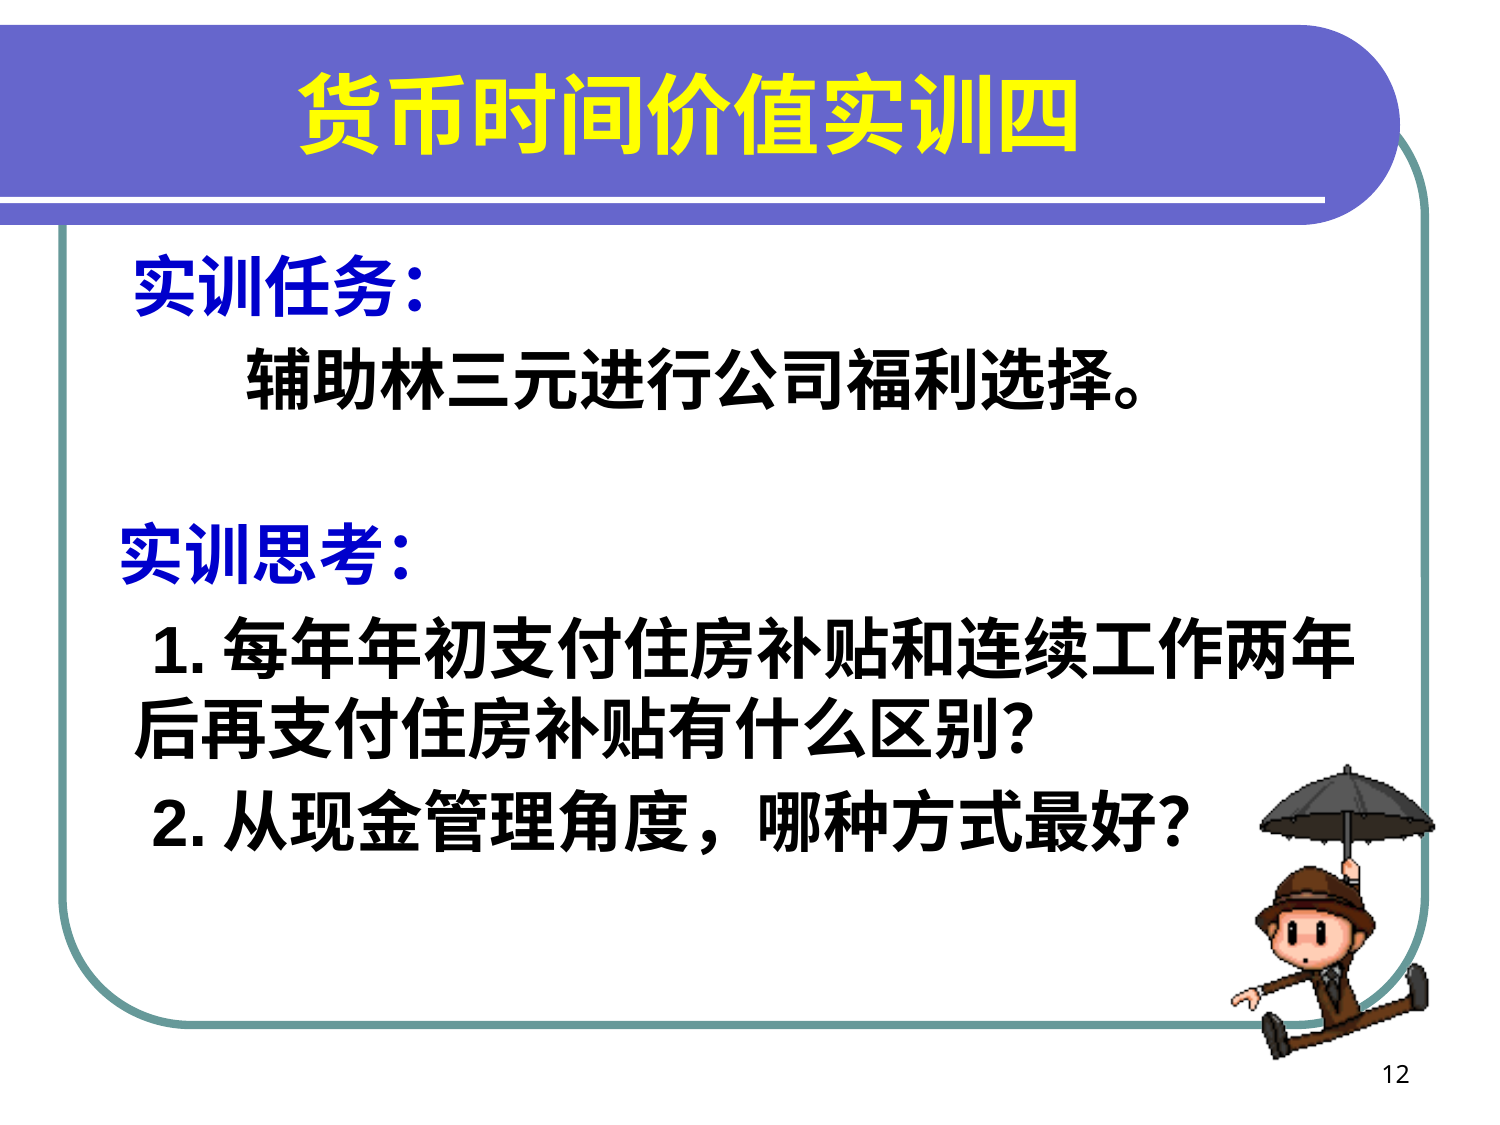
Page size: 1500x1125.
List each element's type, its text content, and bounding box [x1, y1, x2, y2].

picture [1173, 749, 1500, 1074]
title 货币时间价值实训四 [31, 37, 1348, 188]
list 实训任务： 辅助林三元进行公司福利选择。 实训思考： 1.每年年初支付住房补贴和连续工作两年后再支付住房补贴有什么区别？ 2.从现金管理角度，哪种方式最好？ [62, 237, 1388, 976]
slide_number 12 [1074, 1024, 1426, 1101]
